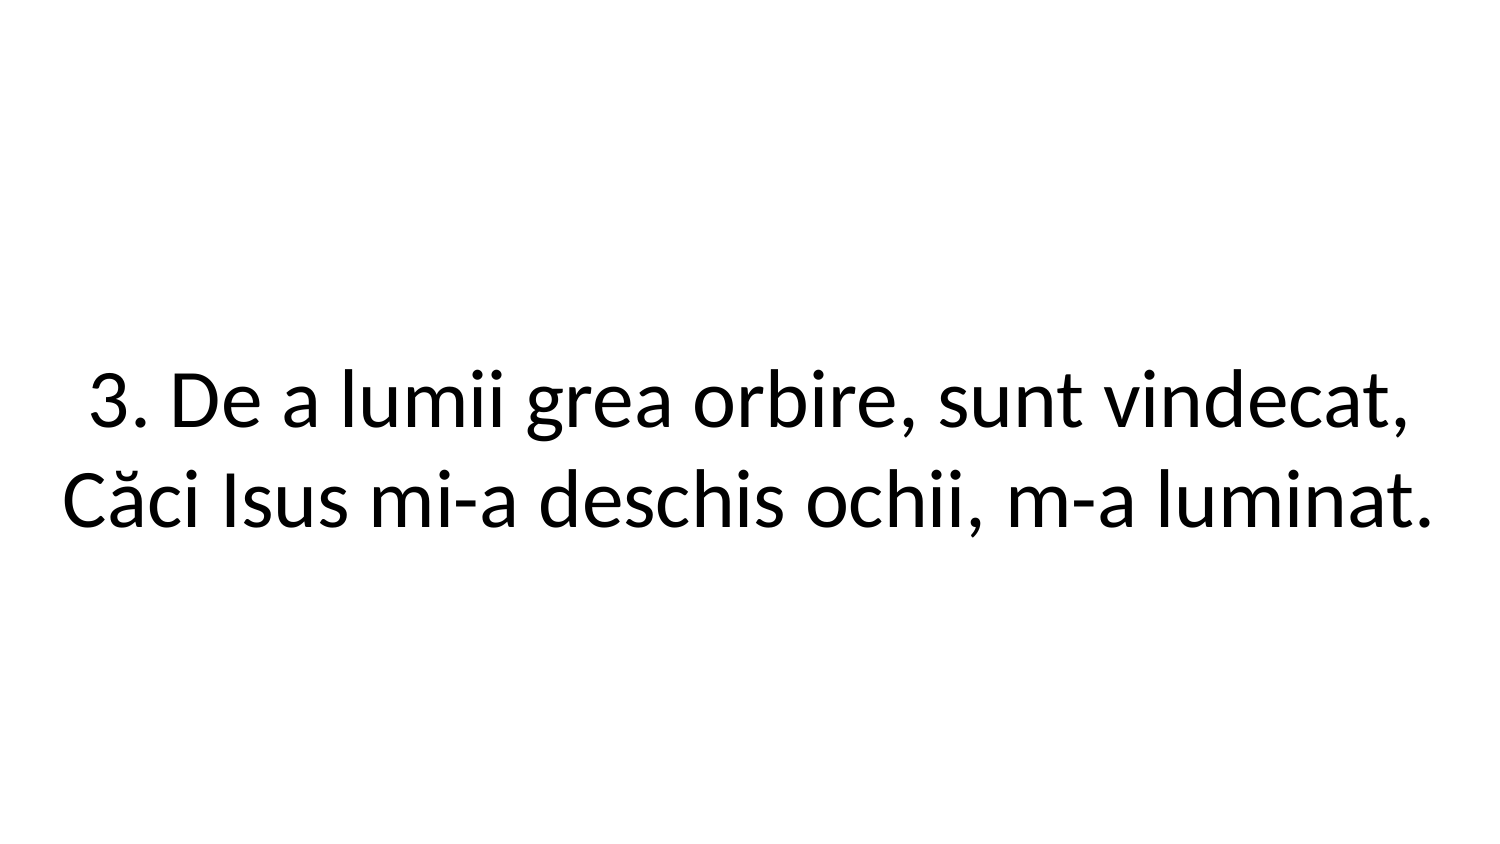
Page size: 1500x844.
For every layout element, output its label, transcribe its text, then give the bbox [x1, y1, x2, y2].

text_box 3. De a lumii grea orbire, sunt vindecat, Căci Isus mi-a deschis ochii, m-a luminat. [48, 292, 1452, 552]
